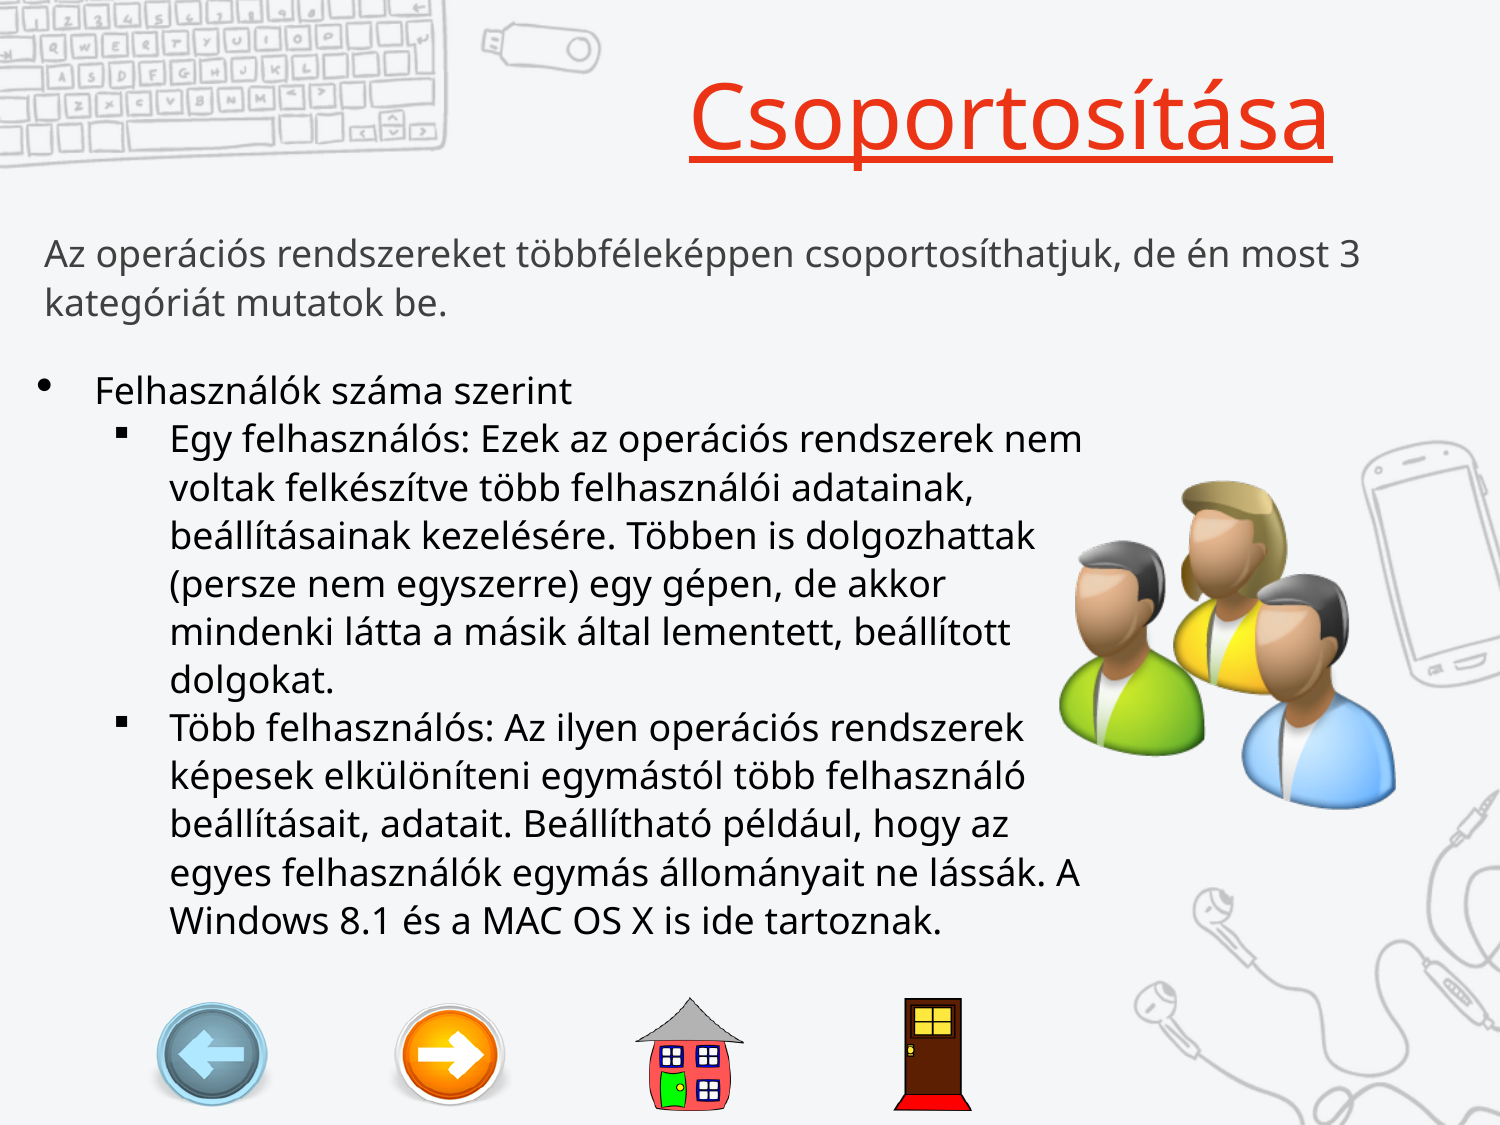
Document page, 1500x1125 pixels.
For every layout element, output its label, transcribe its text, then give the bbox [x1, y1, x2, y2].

title Csoportosítása [442, 19, 1500, 207]
picture [0, 0, 1500, 1125]
text_box Felhasználók száma szerint Egy felhasználós: Ezek az operációs rendszerek nem voltak felkészítve több felhasználói adatainak, beállításainak kezelésére. Többen is dolgozhattak (persze nem egyszerre) egy gépen, de akkor mindenki látta a másik által lementett, beállított dolgokat. Több felhasználós: Az ilyen operációs rendszerek képesek elkülöníteni egymástól több felhasználó beállításait, adatait. Beállítható például, hogy az egyes felhasználók egymás állományait ne lássák. A Windows 8.1 és a MAC OS X is ide tartoznak. [23, 356, 1110, 950]
text_box Az operációs rendszereket többféleképpen csoportosíthatjuk, de én most 3 kategóriát mutatok be. [29, 219, 1458, 331]
